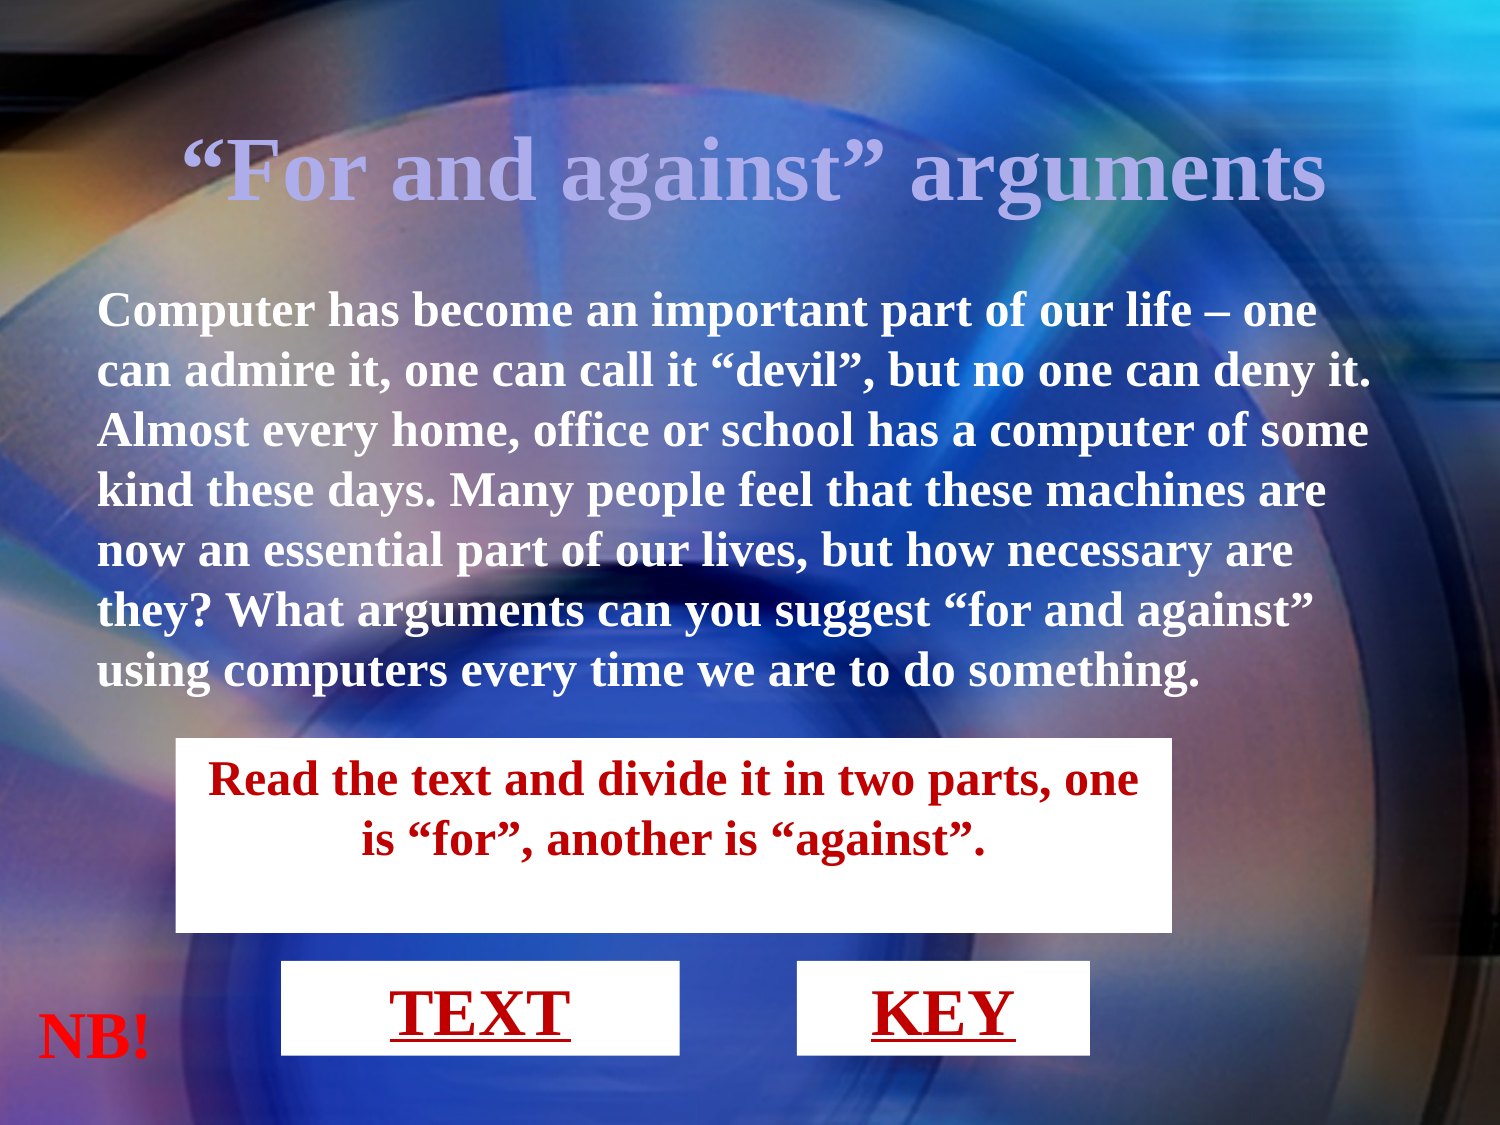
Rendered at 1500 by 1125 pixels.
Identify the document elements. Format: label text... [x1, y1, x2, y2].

text_box TEXT [281, 960, 680, 1056]
text_box NB! [23, 984, 211, 1079]
title “For and against” arguments [116, 70, 1393, 259]
text_box KEY [796, 960, 1090, 1056]
text_box Read the text and divide it in two parts, one is “for”, another is “against”. [175, 738, 1172, 933]
picture [0, 0, 1500, 1125]
text_box Computer has become an important part of our life – one can admire it, one can call it “devil”, but no one can deny it. Almost every home, office or school has a computer of some kind these days. Many people feel that these machines are now an essential part of our lives, but how necessary are they? What arguments can you suggest “for and against” using computers every time we are to do something. [81, 269, 1407, 765]
